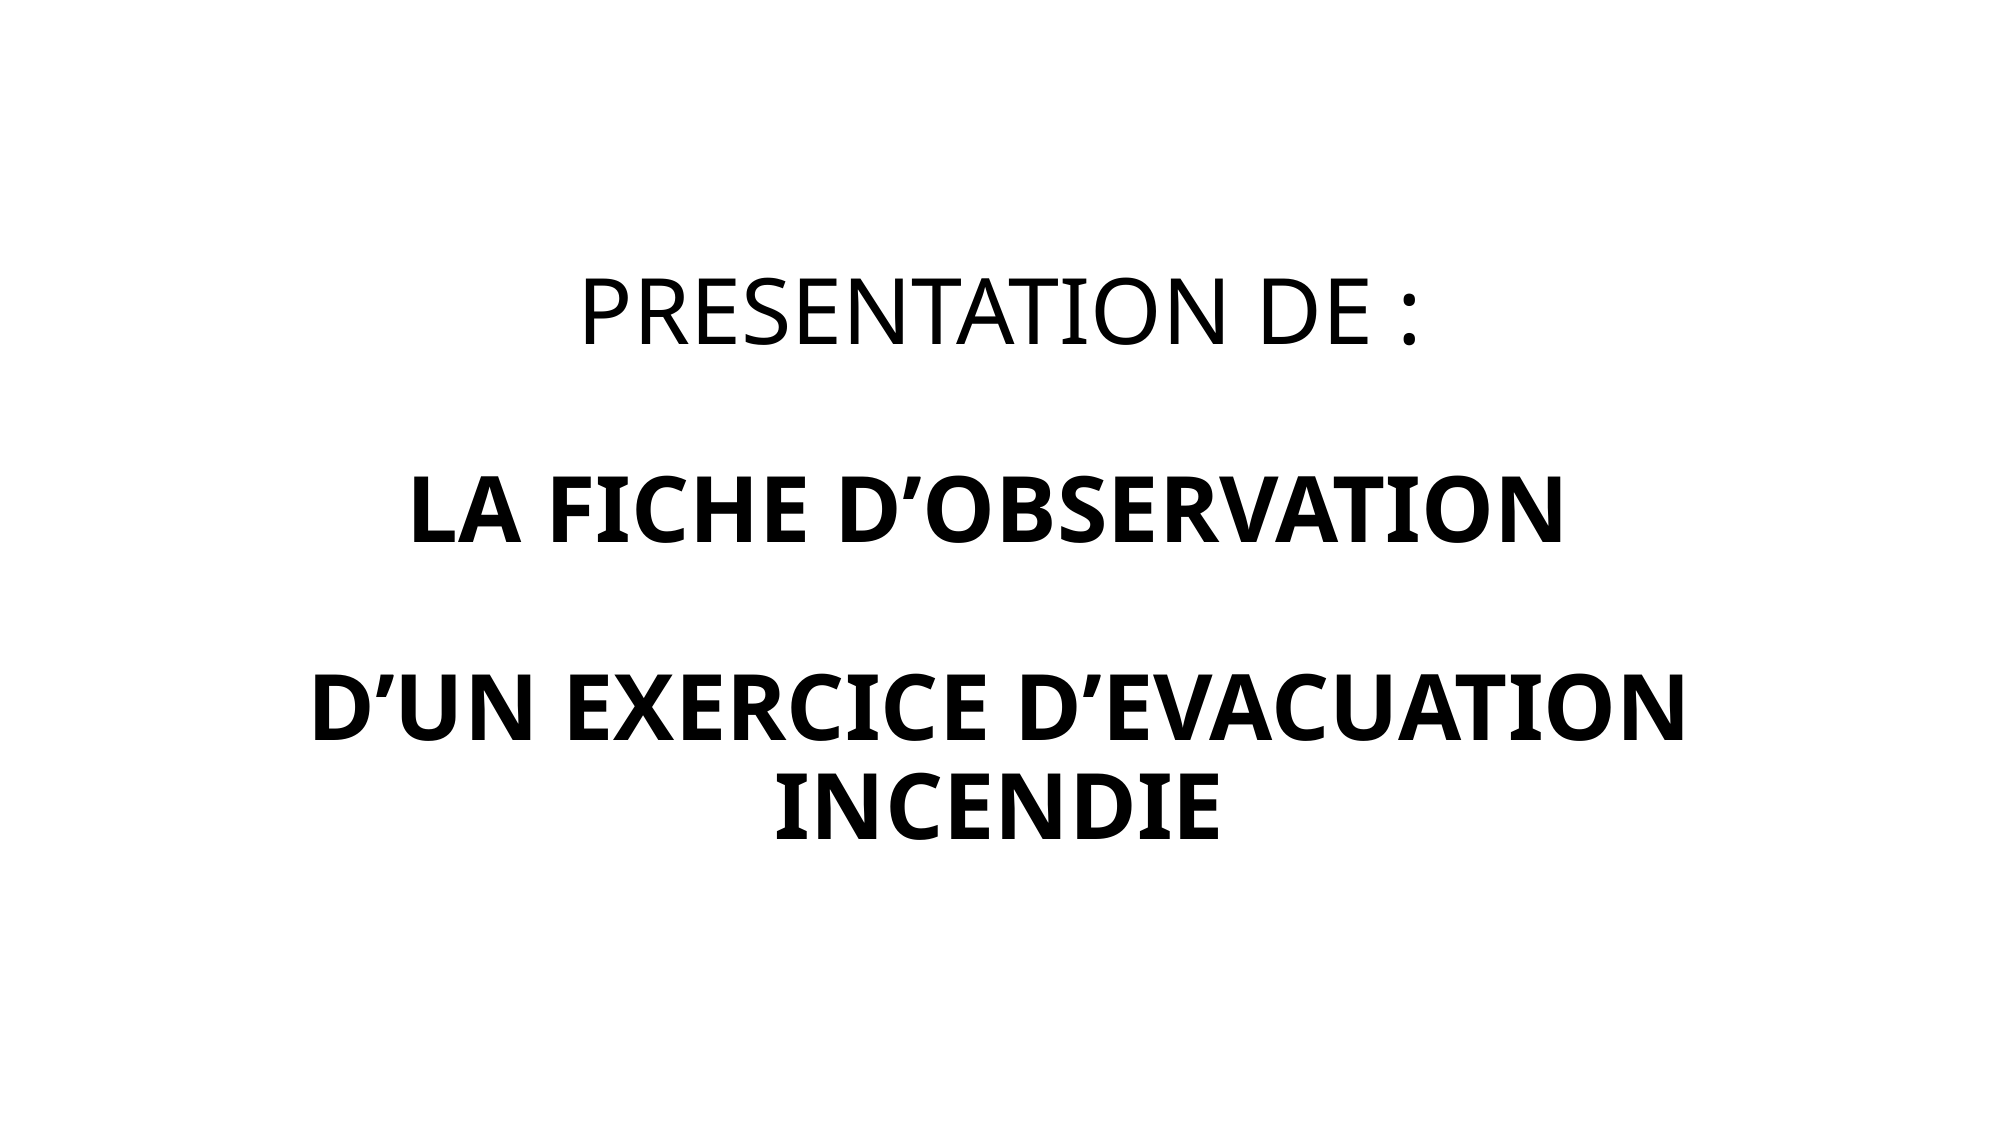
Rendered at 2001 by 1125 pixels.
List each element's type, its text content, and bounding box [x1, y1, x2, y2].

title PRESENTATION DE : LA FICHE D’OBSERVATION D’UN EXERCICE D’EVACUATION INCENDIE [137, 125, 1863, 1000]
